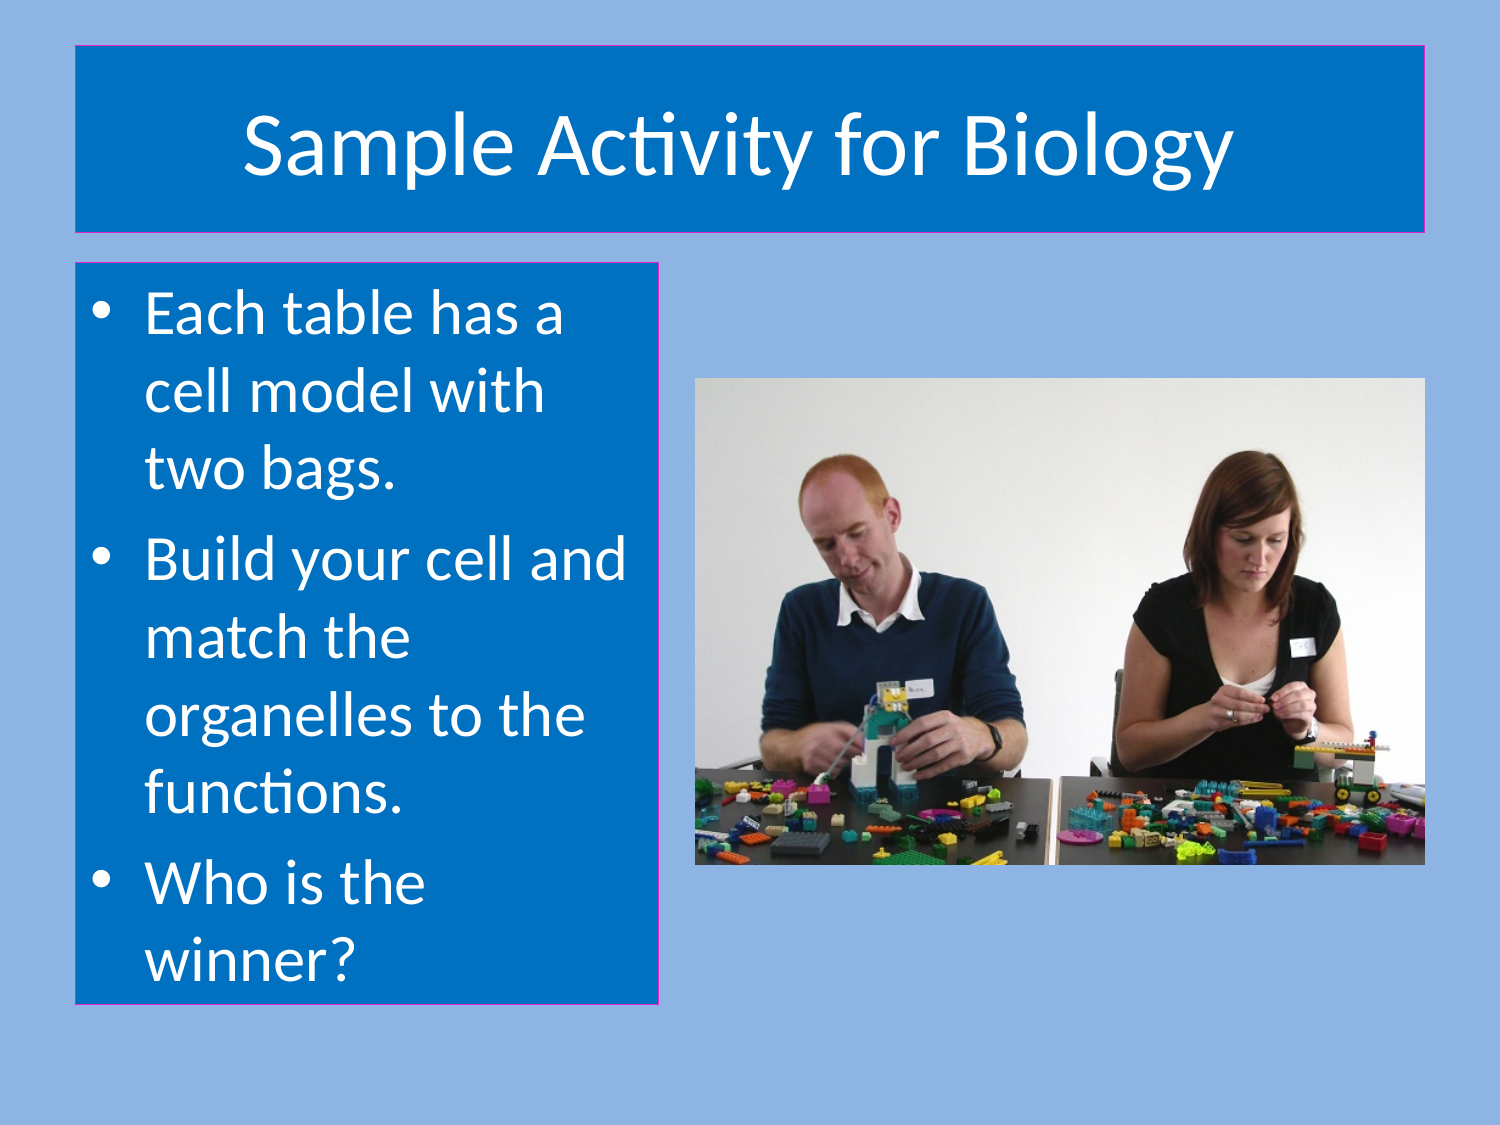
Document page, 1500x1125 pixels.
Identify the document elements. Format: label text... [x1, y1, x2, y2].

list Each table has a cell model with two bags. Build your cell and match the organelles to the functions. Who is the winner? [75, 262, 659, 1005]
title Sample Activity for Biology [75, 45, 1425, 233]
picture [695, 377, 1426, 865]
